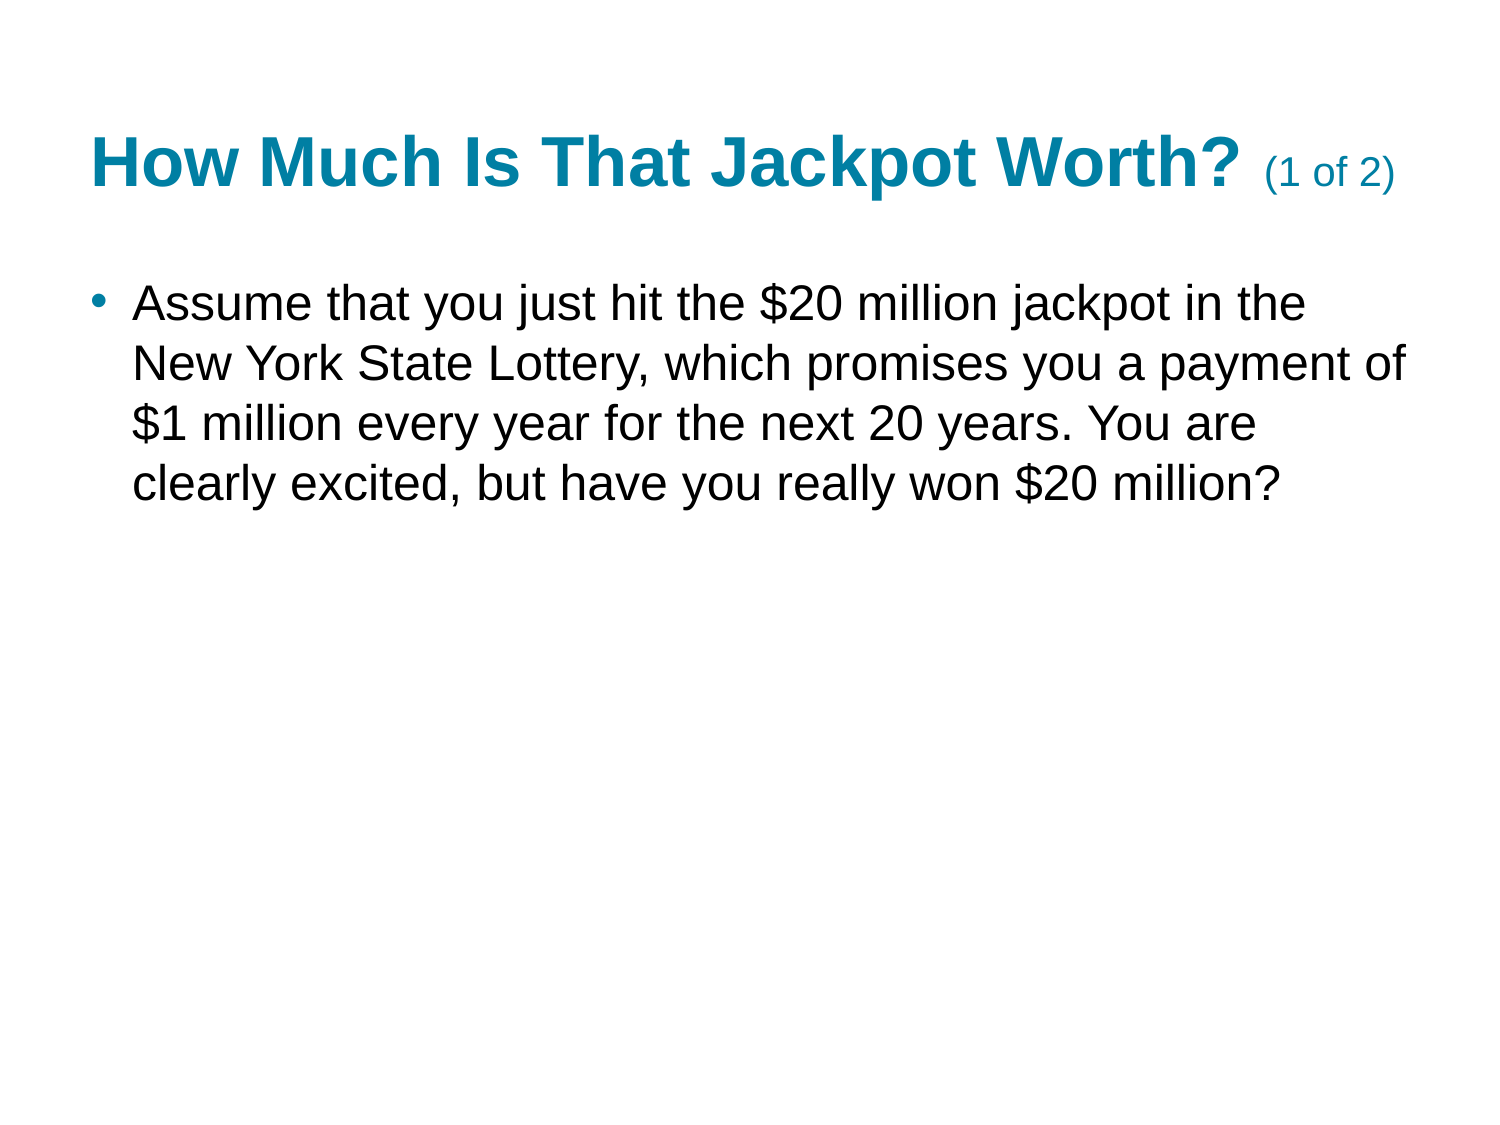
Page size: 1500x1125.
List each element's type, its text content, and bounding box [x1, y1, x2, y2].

list Assume that you just hit the $20 million jackpot in the New York State Lottery, which promises you a payment of $1 million every year for the next 20 years. You are clearly excited, but have you really won $20 million? [75, 255, 1426, 1021]
title How Much Is That Jackpot Worth? (1 of 2) [75, 35, 1425, 216]
